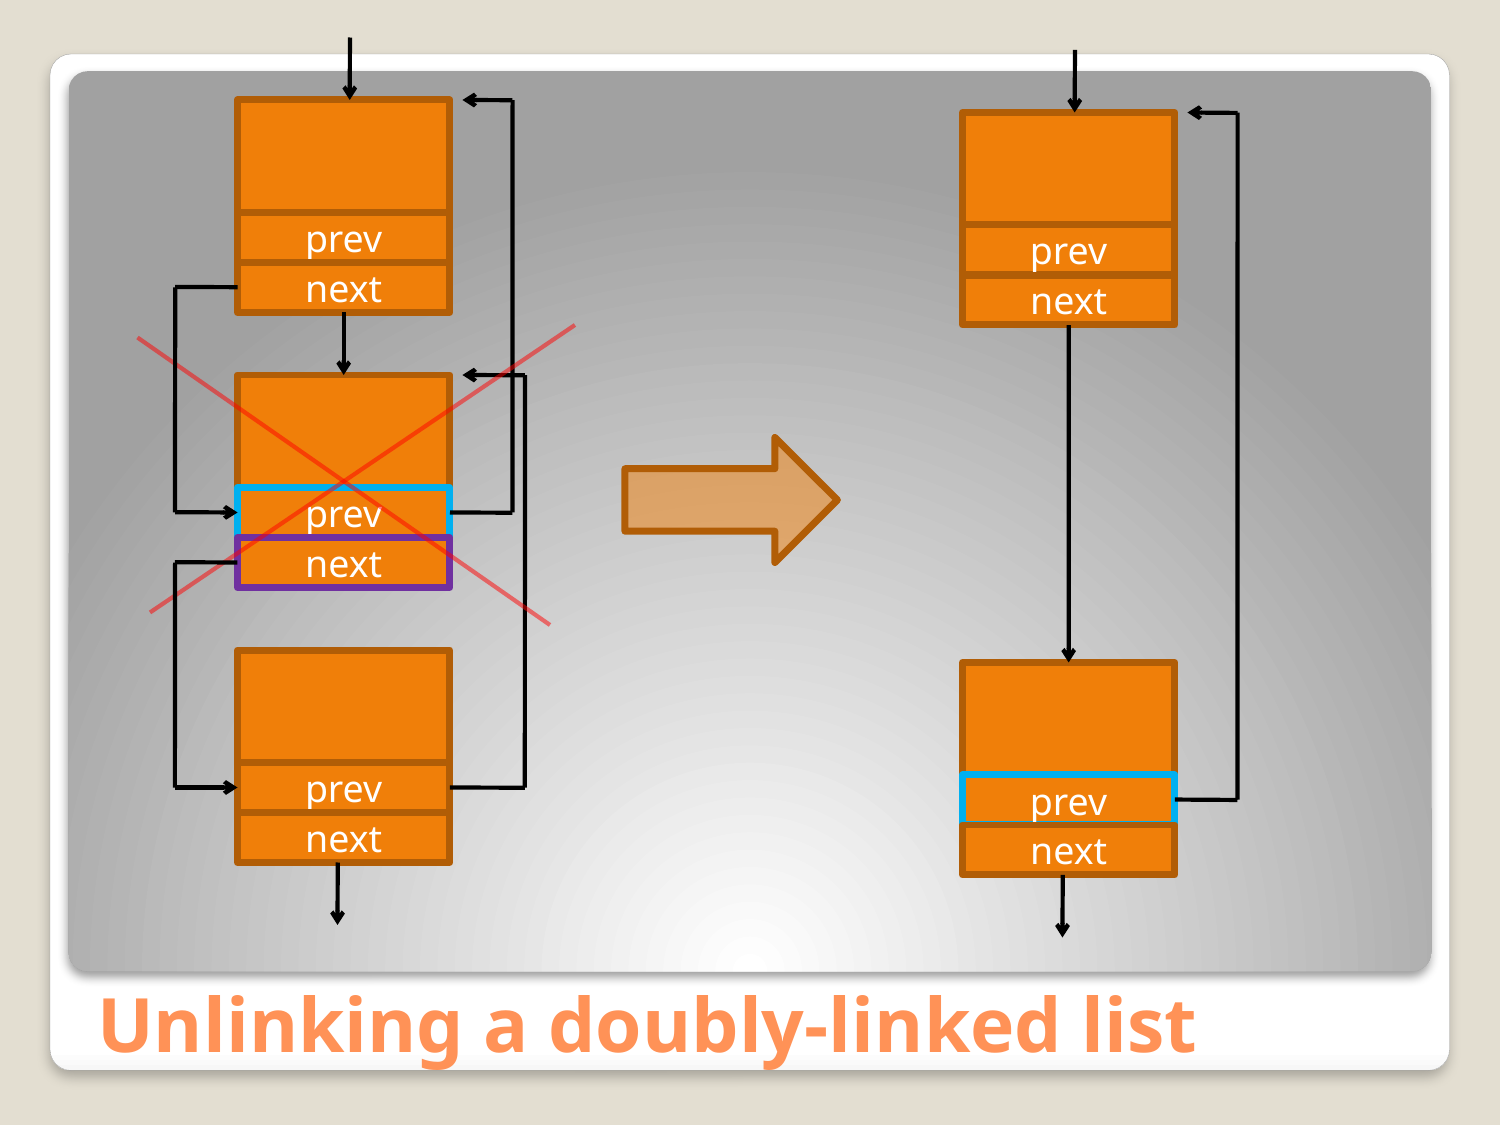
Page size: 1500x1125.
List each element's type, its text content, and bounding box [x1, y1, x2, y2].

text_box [137, 324, 576, 626]
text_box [174, 561, 238, 789]
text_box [174, 286, 238, 513]
text_box [621, 434, 841, 566]
title Unlinking a doubly-linked list [82, 950, 1425, 1075]
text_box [237, 639, 526, 926]
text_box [962, 49, 1238, 938]
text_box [237, 37, 526, 323]
